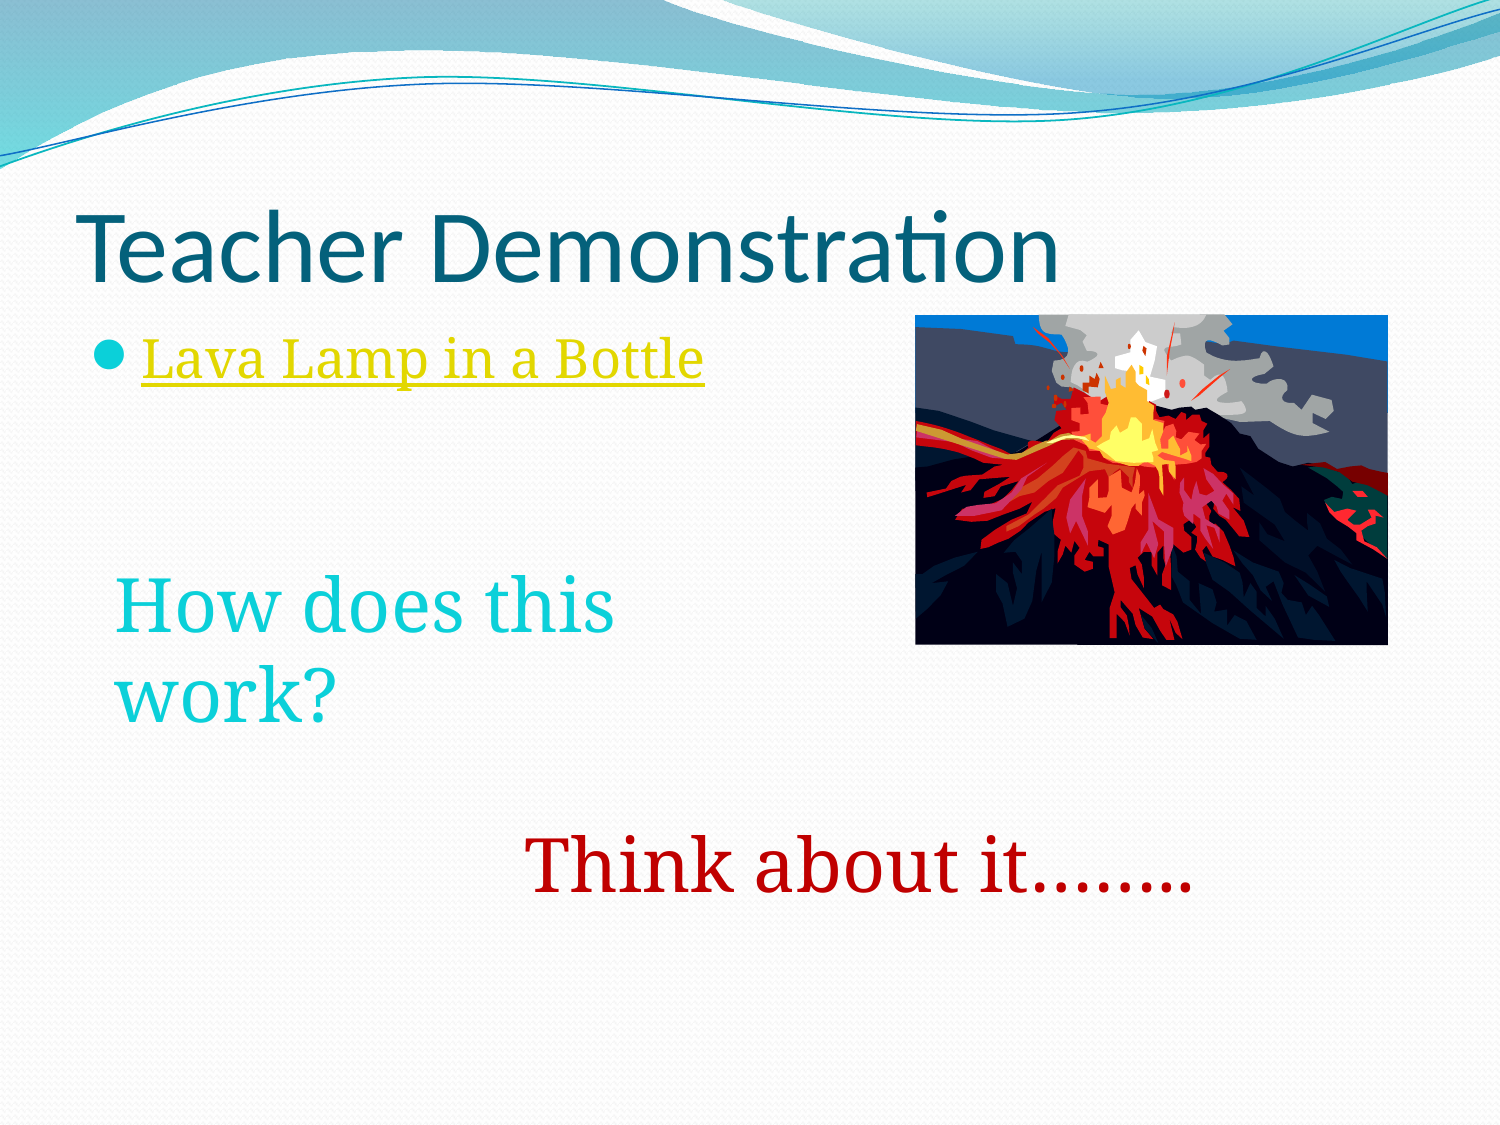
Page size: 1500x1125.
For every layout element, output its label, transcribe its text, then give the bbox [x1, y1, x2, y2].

picture [915, 314, 1389, 646]
text_box Think about it…….. [510, 810, 1212, 916]
title Teacher Demonstration [75, 115, 1425, 303]
list Lava Lamp in a Bottle [75, 317, 1425, 1038]
text_box How does this work? [100, 550, 803, 746]
